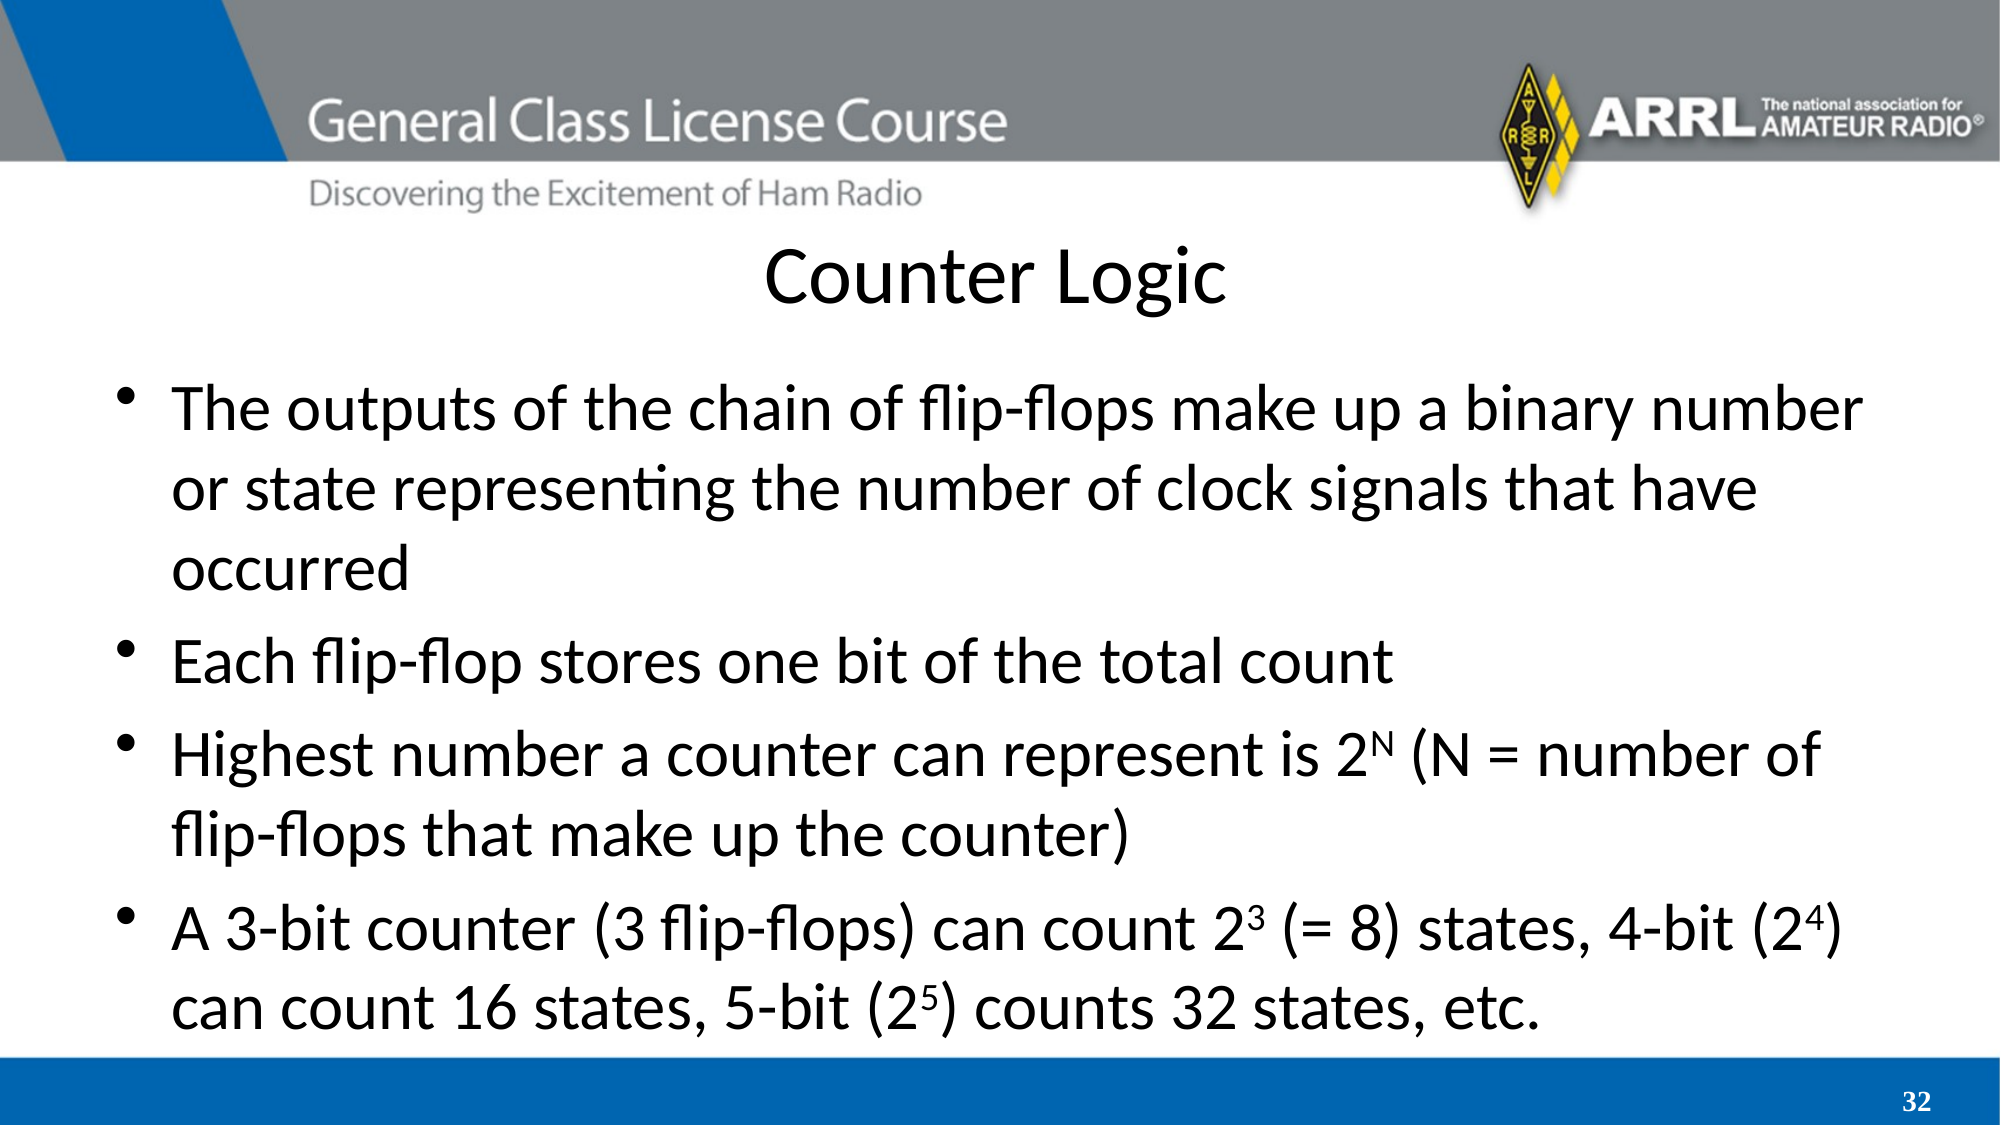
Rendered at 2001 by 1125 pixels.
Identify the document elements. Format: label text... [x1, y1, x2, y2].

list The outputs of the chain of flip-flops make up a binary number or state representing the number of clock signals that have occurred Each flip-flop stores one bit of the total count Highest number a counter can represent is 2N (N = number of flip-flops that make up the counter) A 3-bit counter (3 flip-flops) can count 23 (= 8) states, 4-bit (24) can count 16 states, 5-bit (25) counts 32 states, etc. [99, 355, 1900, 1075]
picture [0, 0, 2001, 1125]
title Counter Logic [96, 212, 1897, 356]
